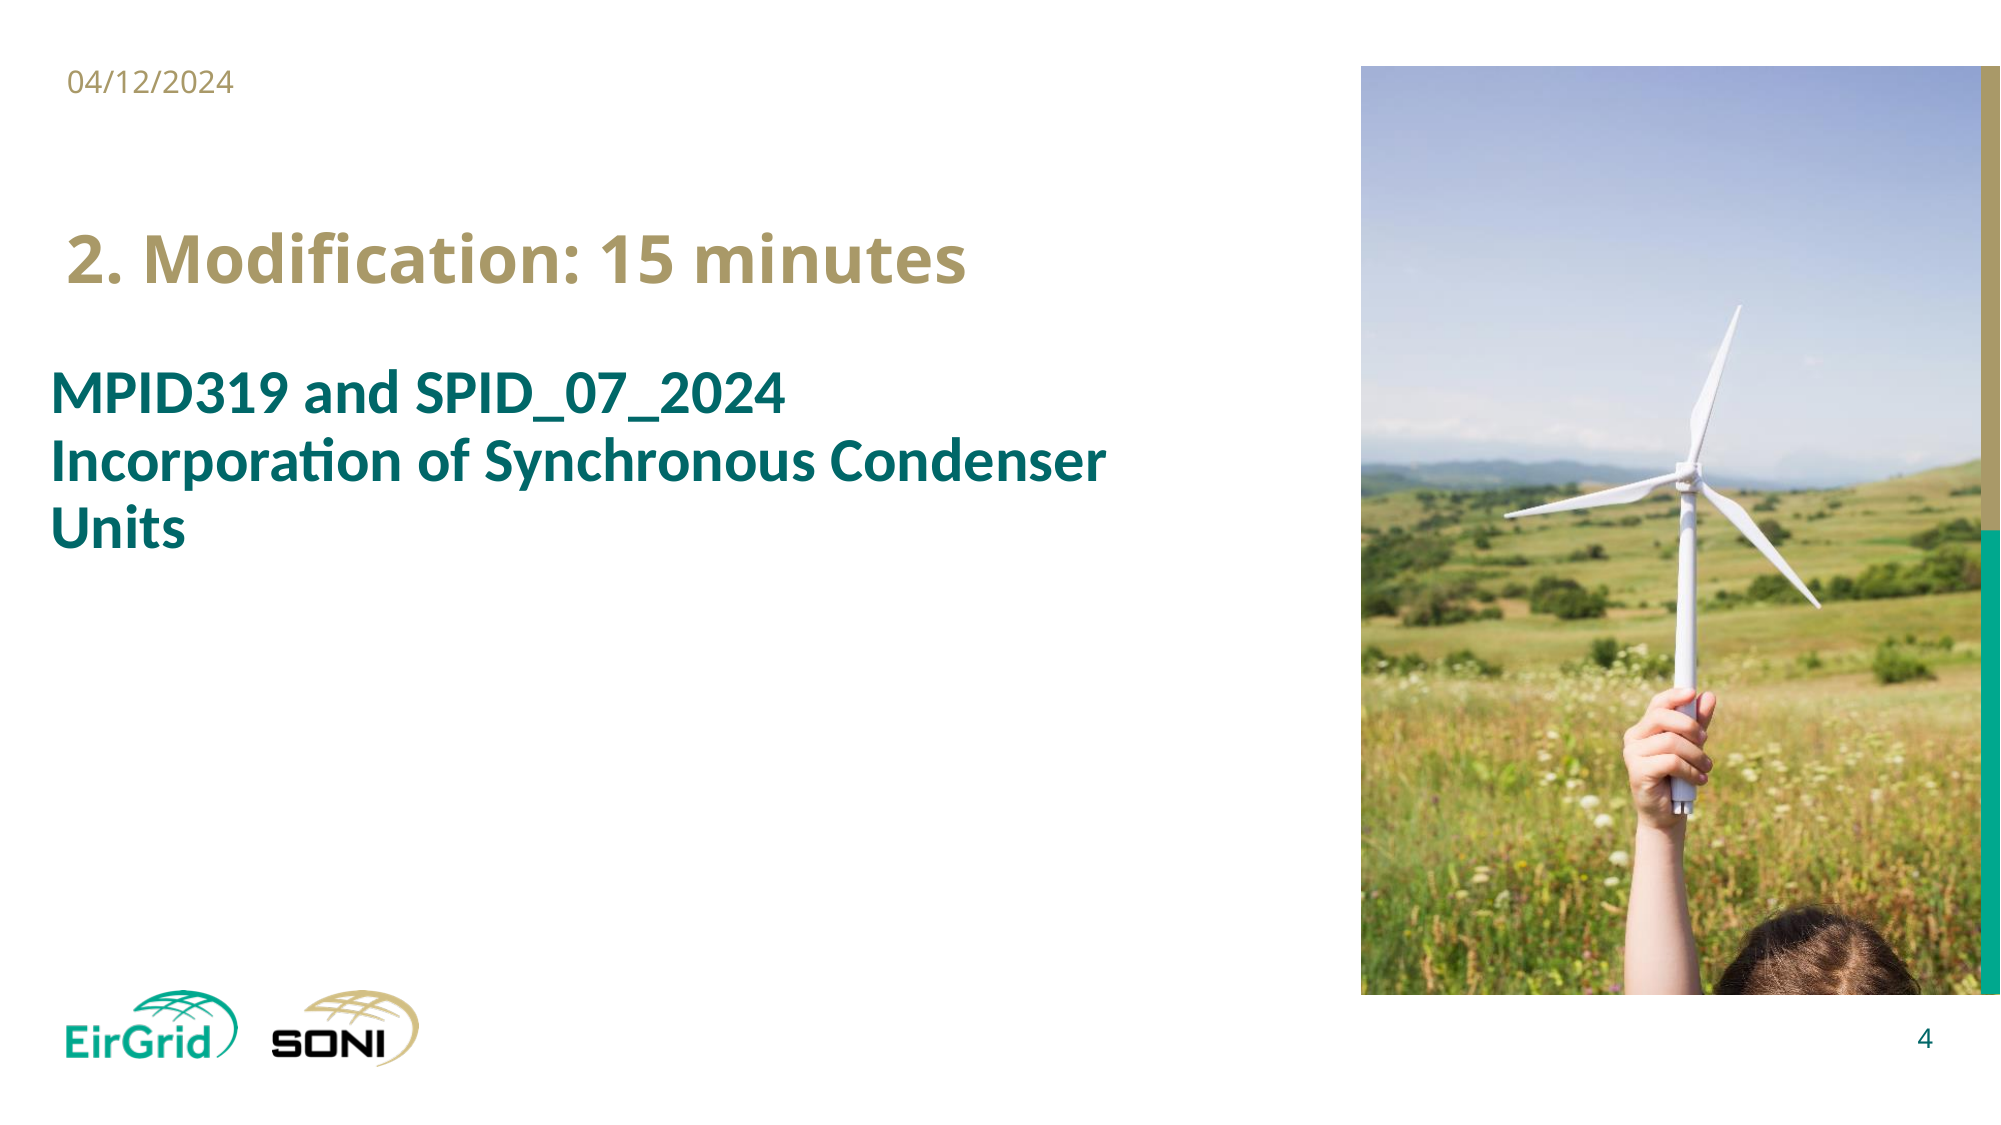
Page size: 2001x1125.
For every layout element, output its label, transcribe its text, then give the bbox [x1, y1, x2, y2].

picture [66, 990, 238, 1059]
text_box 04/12/2024 [66, 66, 429, 124]
title MPID319 and SPID_07_2024 Incorporation of Synchronous Condenser Units [50, 359, 1233, 509]
text_box 2. Modification: 15 minutes [66, 226, 1250, 375]
picture [1361, 66, 1981, 995]
picture [272, 990, 419, 1067]
slide_number 4 [1858, 992, 1933, 1059]
